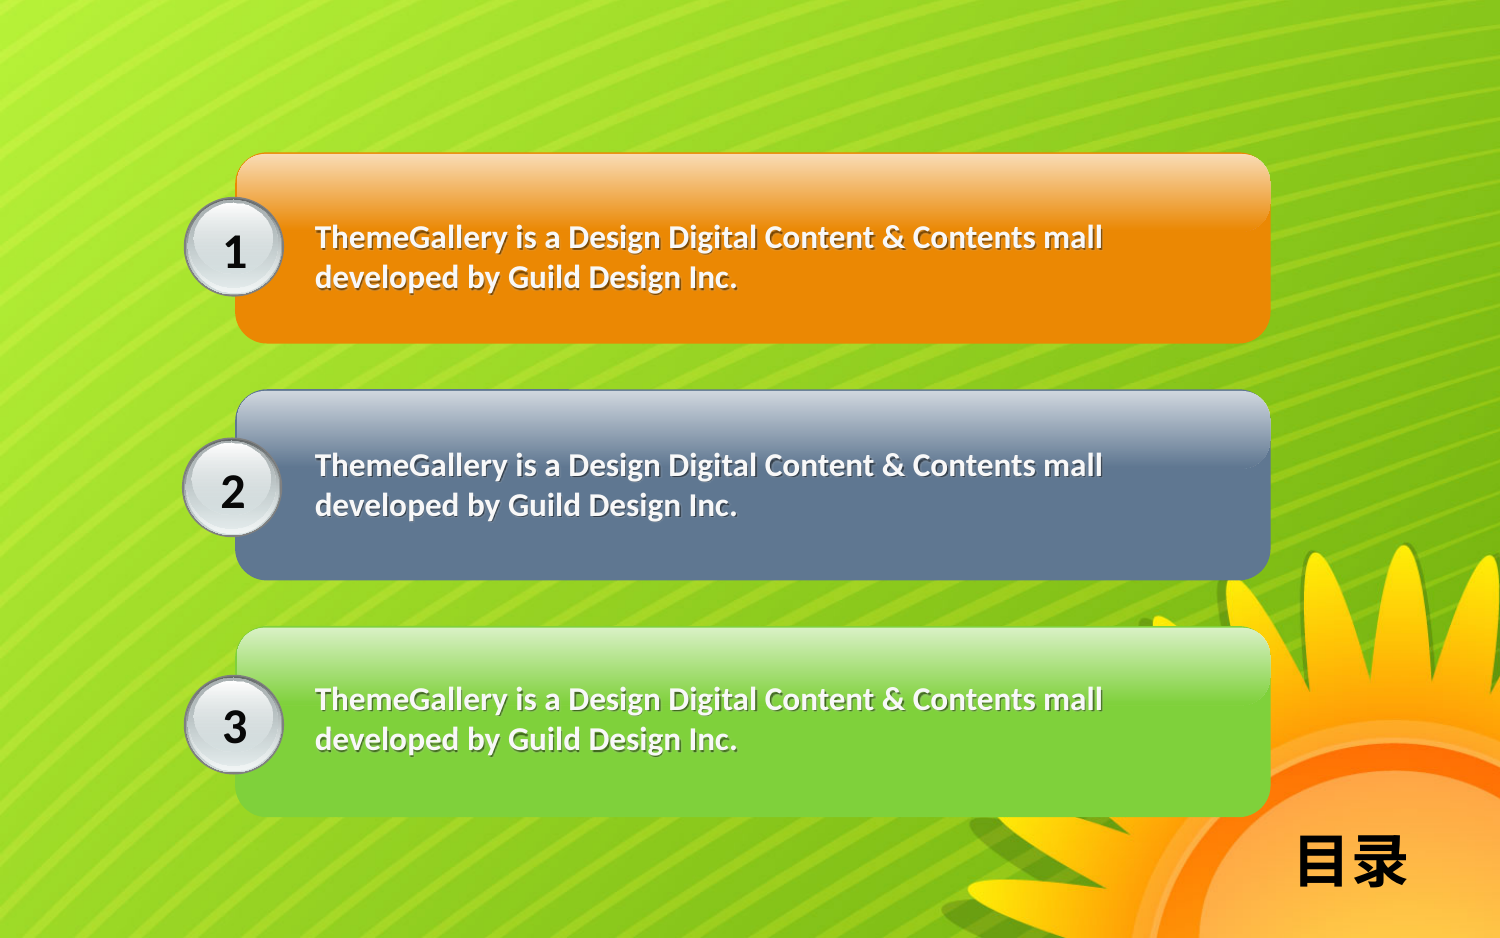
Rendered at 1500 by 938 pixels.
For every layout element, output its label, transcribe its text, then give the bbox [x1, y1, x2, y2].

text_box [183, 674, 285, 775]
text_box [234, 625, 1271, 818]
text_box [234, 389, 1271, 581]
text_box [181, 437, 283, 538]
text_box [234, 152, 1271, 344]
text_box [183, 196, 285, 297]
picture [0, 0, 1500, 938]
text_box 目录 [1278, 816, 1425, 902]
